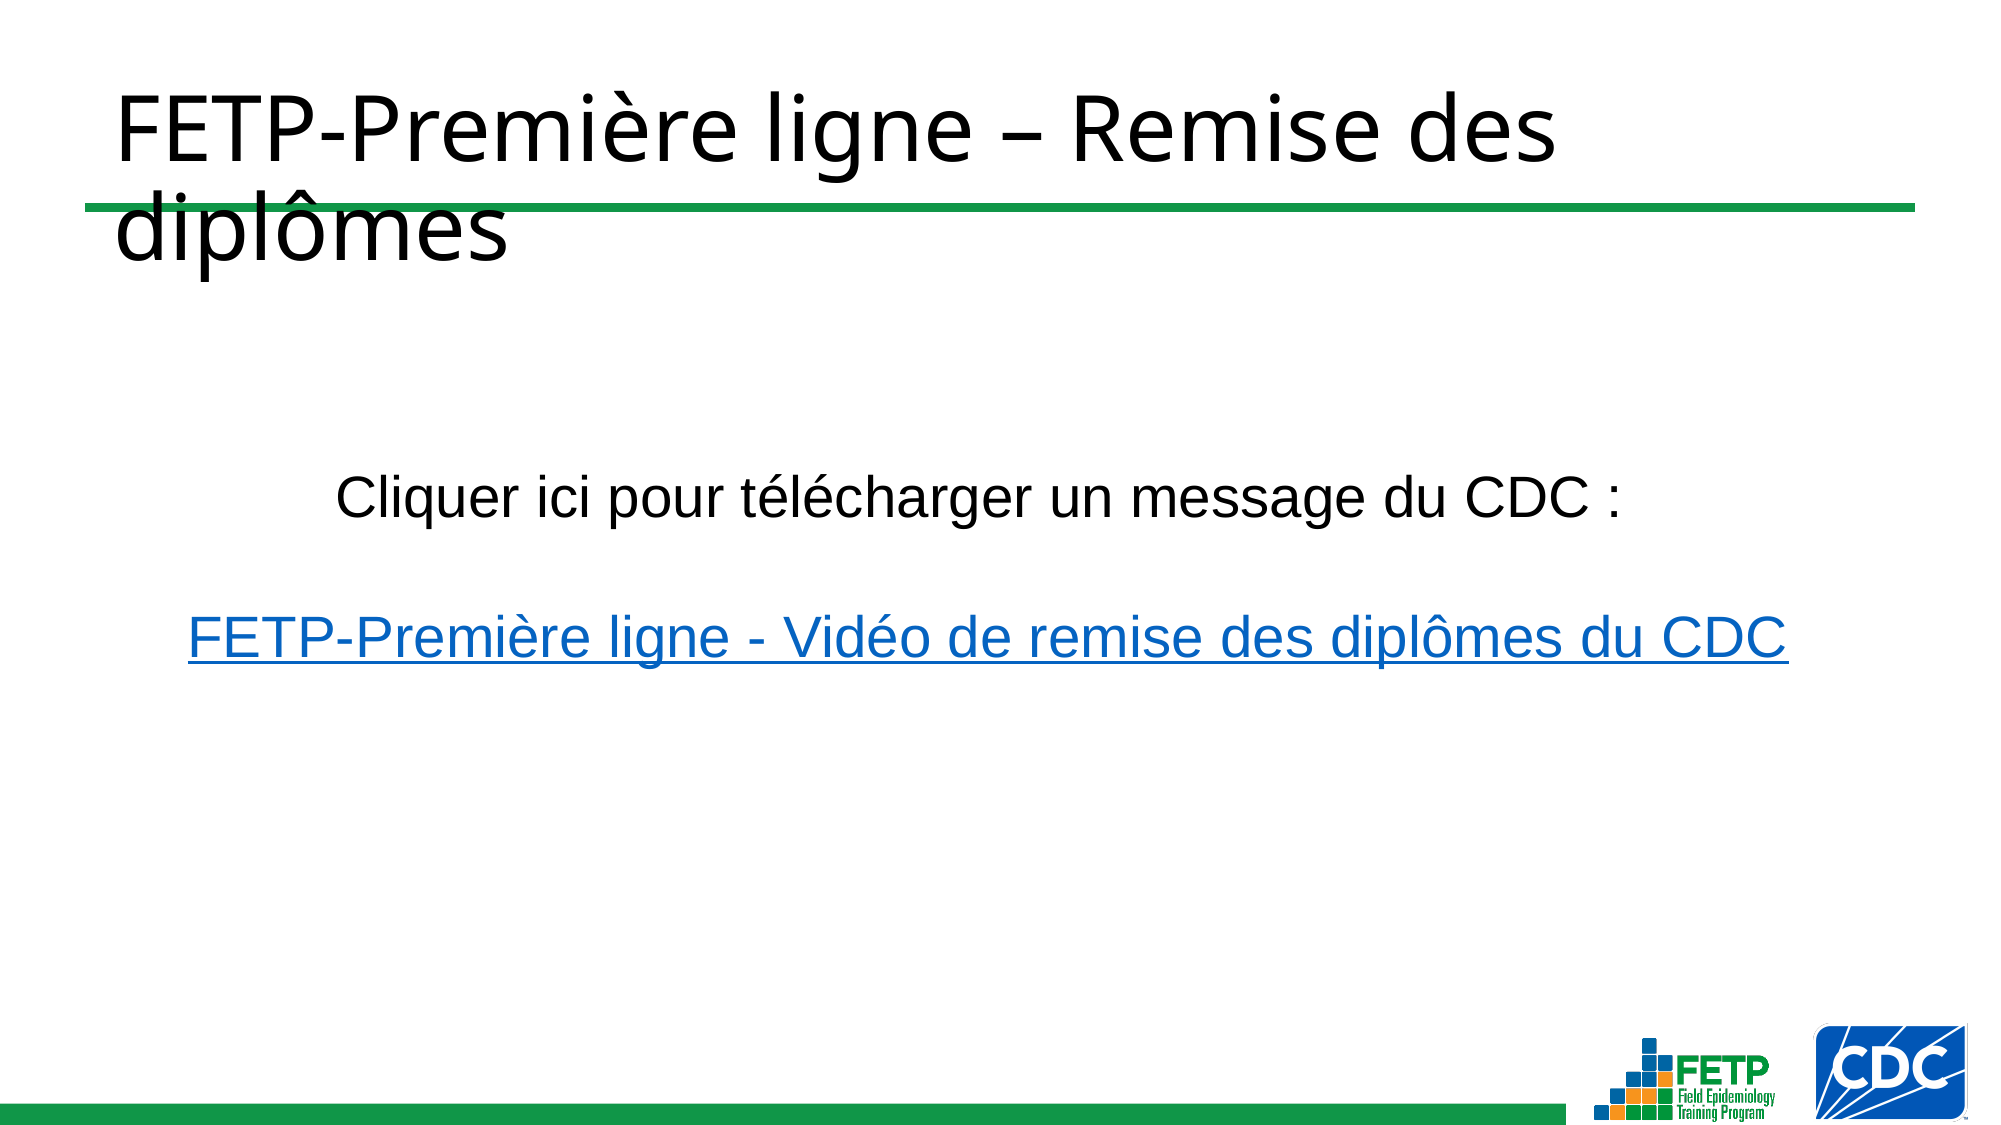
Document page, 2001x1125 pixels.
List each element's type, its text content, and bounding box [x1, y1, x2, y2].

picture [1813, 1023, 1968, 1122]
text_box Cliquer ici pour télécharger un message du CDC : FETP-Première ligne - Vidéo de remise des diplômes du CDC [137, 451, 1839, 792]
list [137, 242, 1863, 1004]
title FETP-Première ligne – Remise des diplômes [98, 75, 1920, 207]
picture [1594, 1038, 1775, 1122]
